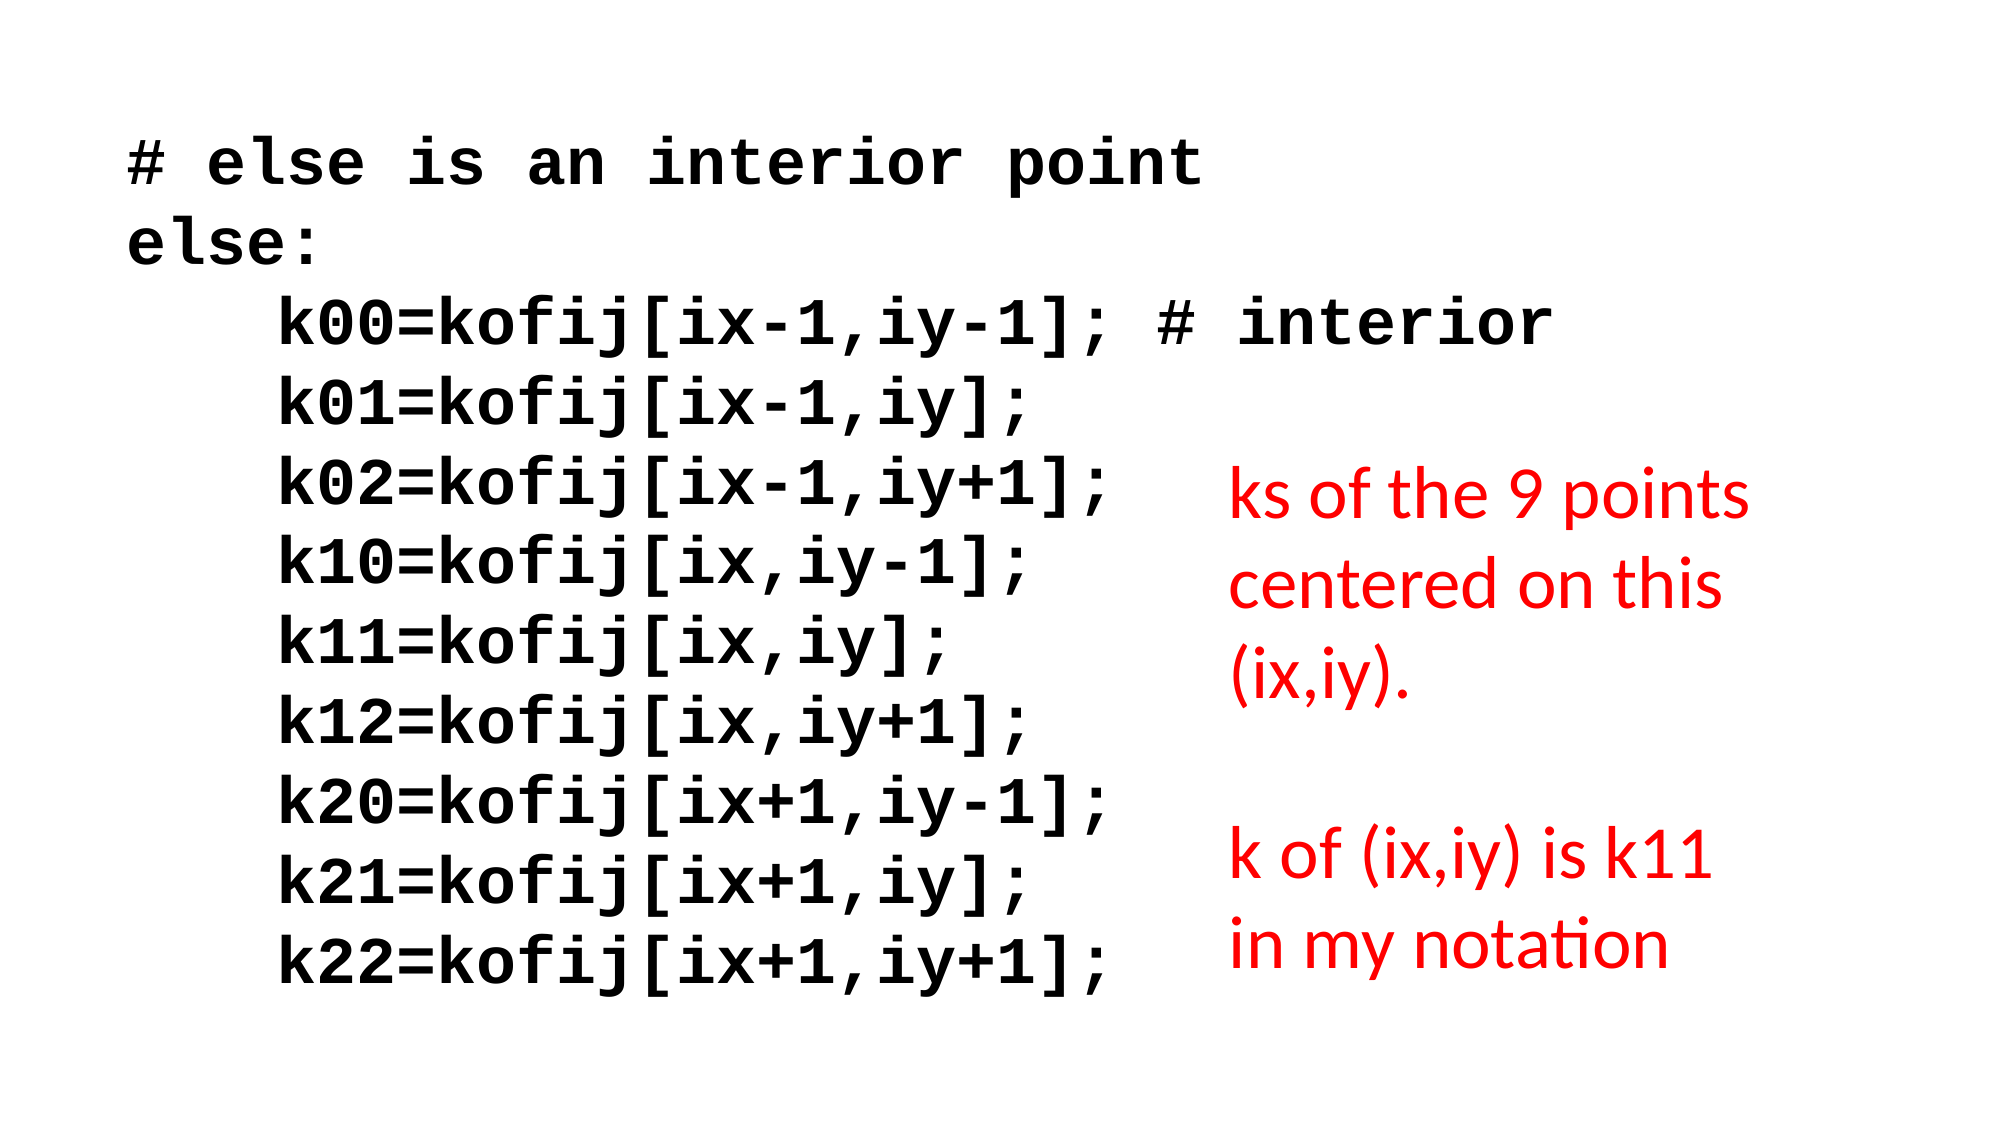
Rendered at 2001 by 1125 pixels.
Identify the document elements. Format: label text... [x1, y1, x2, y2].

text_box ks of the 9 points centered on this (ix,iy). k of (ix,iy) is k11 in my notation [1214, 435, 1902, 1081]
text_box # else is an interior point else: k00=kofij[ix-1,iy-1]; # interior k01=kofij[ix-1,iy]; k02=kofij[ix-1,iy+1]; k10=kofij[ix,iy-1]; k11=kofij[ix,iy]; k12=kofij[ix,iy+1]; k20=kofij[ix+1,iy-1]; k21=kofij[ix+1,iy]; k22=kofij[ix+1,iy+1]; [111, 110, 1941, 1085]
